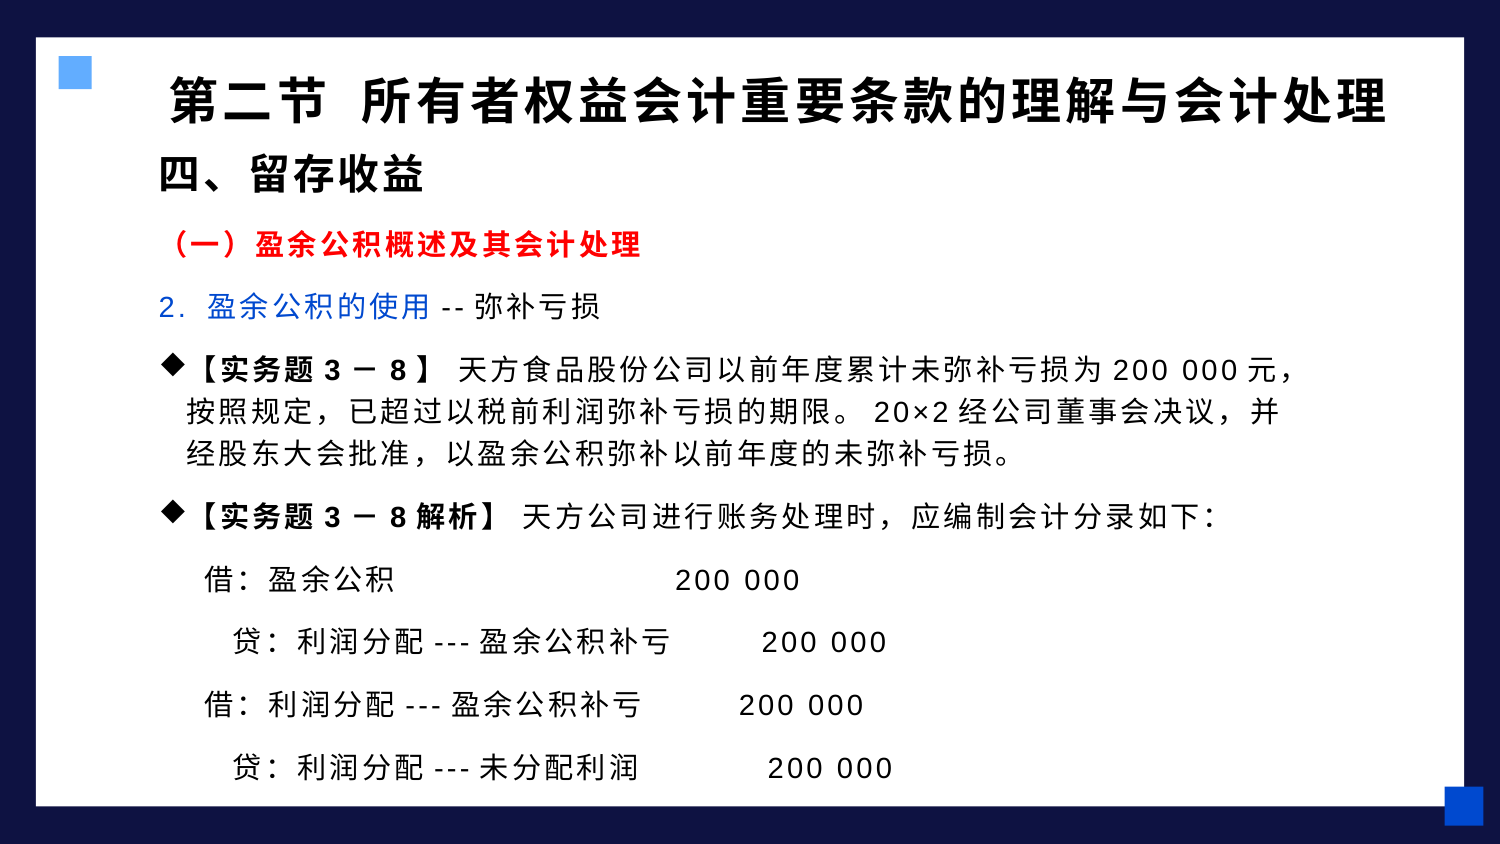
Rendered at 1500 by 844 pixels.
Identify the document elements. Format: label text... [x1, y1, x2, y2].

list 四、留存收益 （一）盈余公积概述及其会计处理 2. 盈余公积的使用--弥补亏损 【实务题3－8】 天方食品股份公司以前年度累计未弥补亏损为200 000元，按照规定，已超过以税前利润弥补亏损的期限。20×2经公司董事会决议，并经股东大会批准，以盈余公积弥补以前年度的未弥补亏损。 【实务题3－8解析】 天方公司进行账务处理时，应编制会计分录如下： 借：盈余公积 200 000 贷：利润分配---盈余公积补亏 200 000 借：利润分配---盈余公积补亏 200 000 贷：利润分配---未分配利润 200 000 [141, 137, 1327, 563]
title 第二节 所有者权益会计重要条款的理解与会计处理 [141, 48, 1411, 139]
